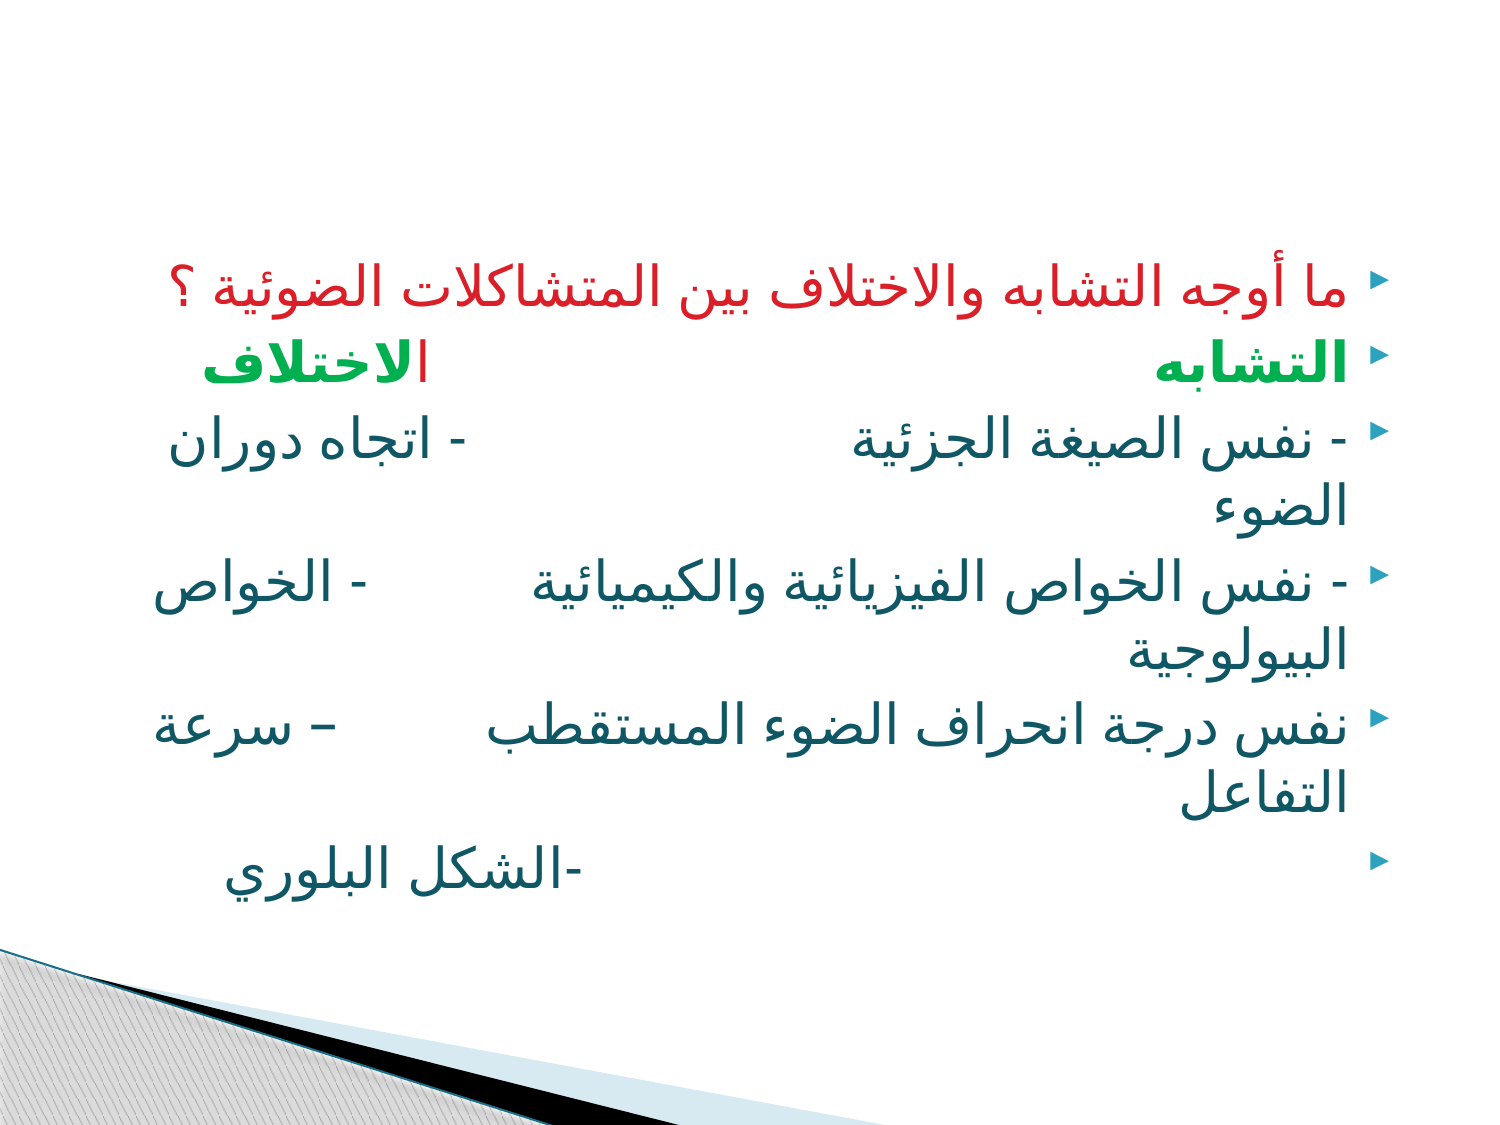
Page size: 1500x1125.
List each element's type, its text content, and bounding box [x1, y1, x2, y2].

list ما أوجه التشابه والاختلاف بين المتشاكلات الضوئية ؟ التشابه الاختلاف - نفس الصيغة الجزئية - اتجاه دوران الضوء - نفس الخواص الفيزيائية والكيميائية - الخواص البيولوجية نفس درجة انحراف الضوء المستقطب – سرعة التفاعل -الشكل البلوري [75, 243, 1425, 986]
